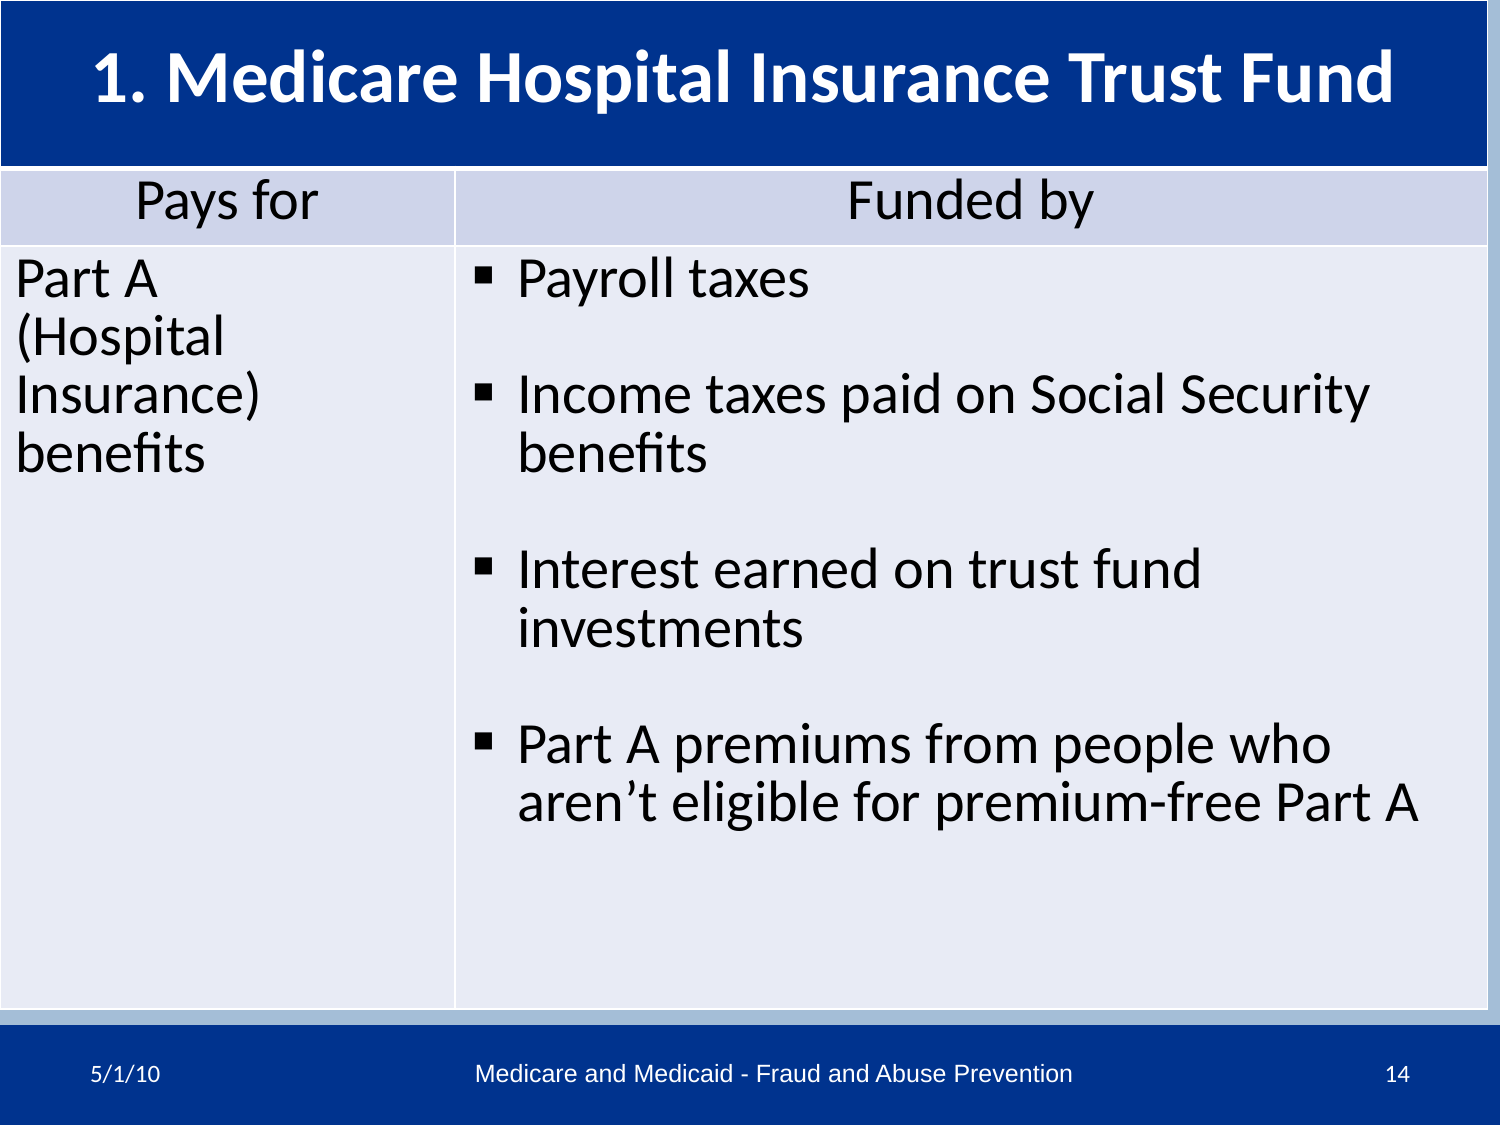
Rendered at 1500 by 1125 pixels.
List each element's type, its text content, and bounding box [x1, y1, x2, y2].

footer Medicare and Medicaid - Fraud and Abuse Prevention [437, 1042, 1113, 1103]
table_cell Part A (Hospital Insurance) benefits [1, 247, 454, 1008]
table_cell Payroll taxes Income taxes paid on Social Security benefits Interest earned on trust fund investments Part A premiums from people who aren’t eligible for premium-free Part A [456, 247, 1487, 1008]
slide_number 14 [1113, 1042, 1425, 1103]
table_cell Pays for [1, 171, 454, 245]
table_cell Funded by [456, 171, 1487, 245]
table_header 1. Medicare Hospital Insurance Trust Fund [1, 1, 1487, 166]
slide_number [75, 1042, 425, 1103]
